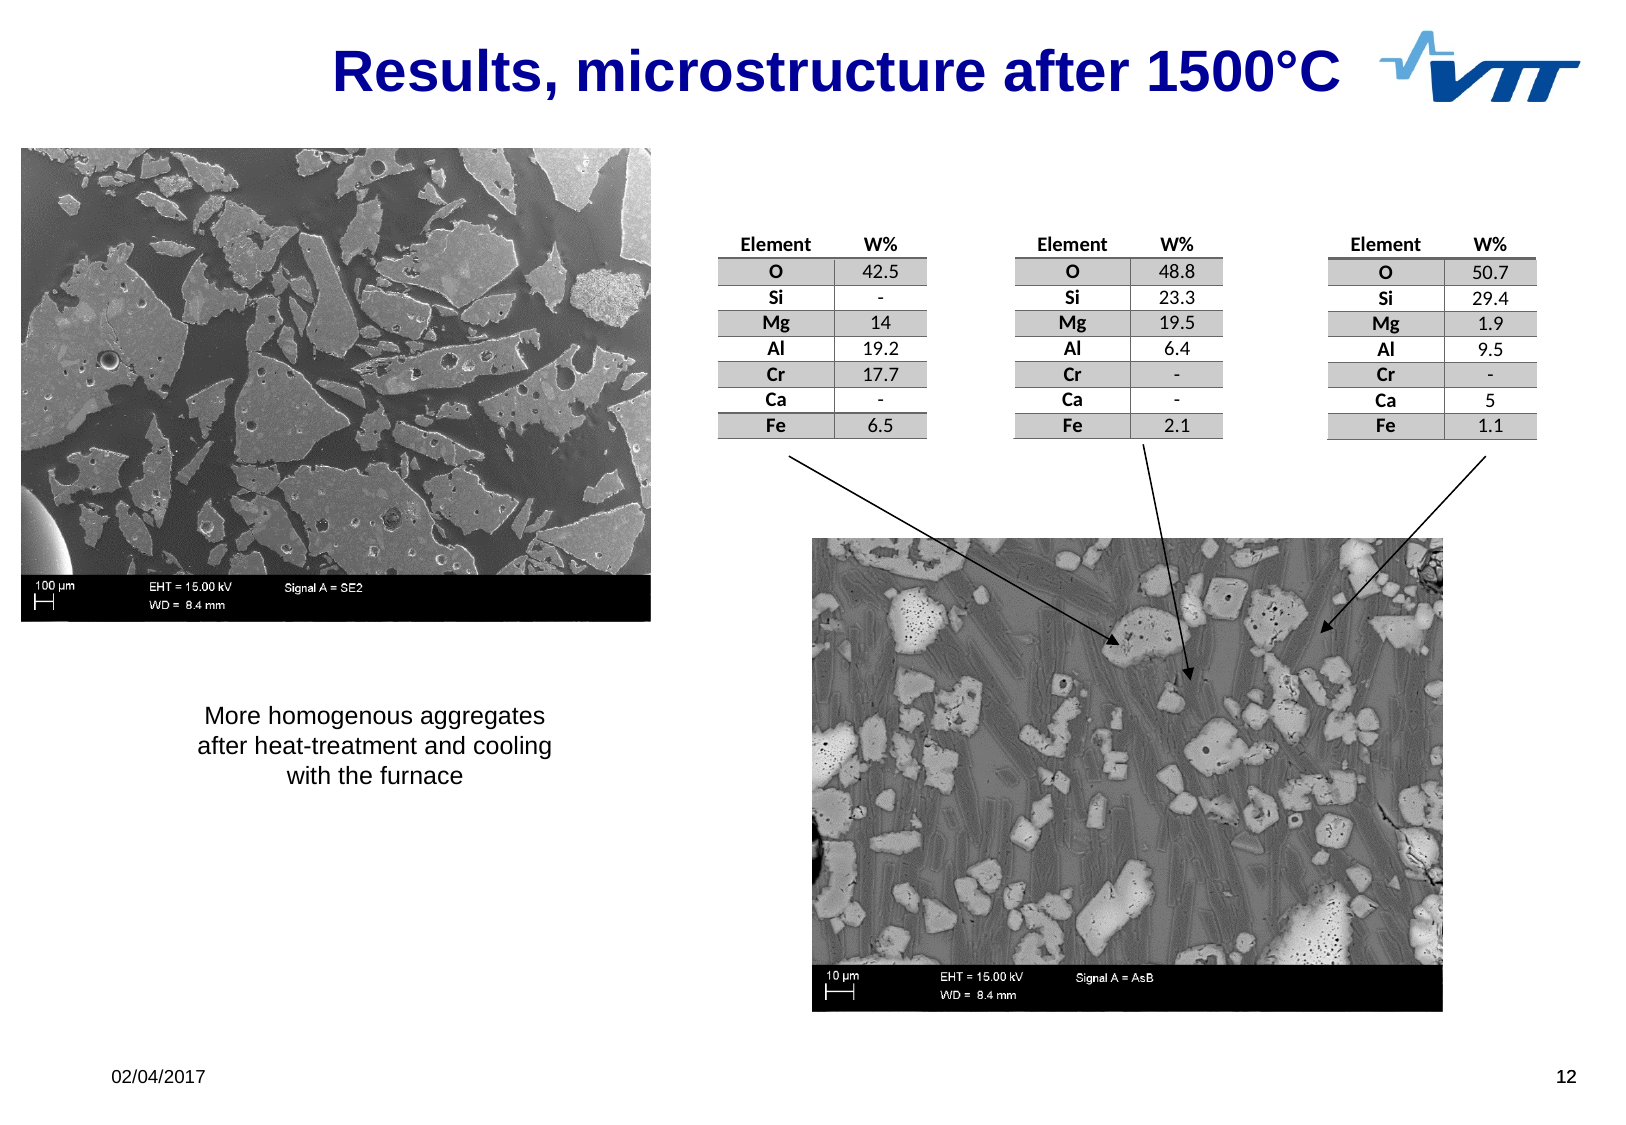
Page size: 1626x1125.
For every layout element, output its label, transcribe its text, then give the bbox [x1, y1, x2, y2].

text_box More homogenous aggregates after heat-treatment and cooling with the furnace [174, 692, 577, 753]
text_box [1320, 455, 1486, 634]
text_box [1142, 444, 1191, 681]
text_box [1013, 231, 1325, 486]
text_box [717, 231, 1012, 486]
picture [812, 538, 1443, 1012]
picture [20, 148, 652, 622]
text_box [788, 455, 1120, 646]
title Results, microstructure after 1500°C [317, 25, 1625, 180]
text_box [1326, 231, 1625, 487]
